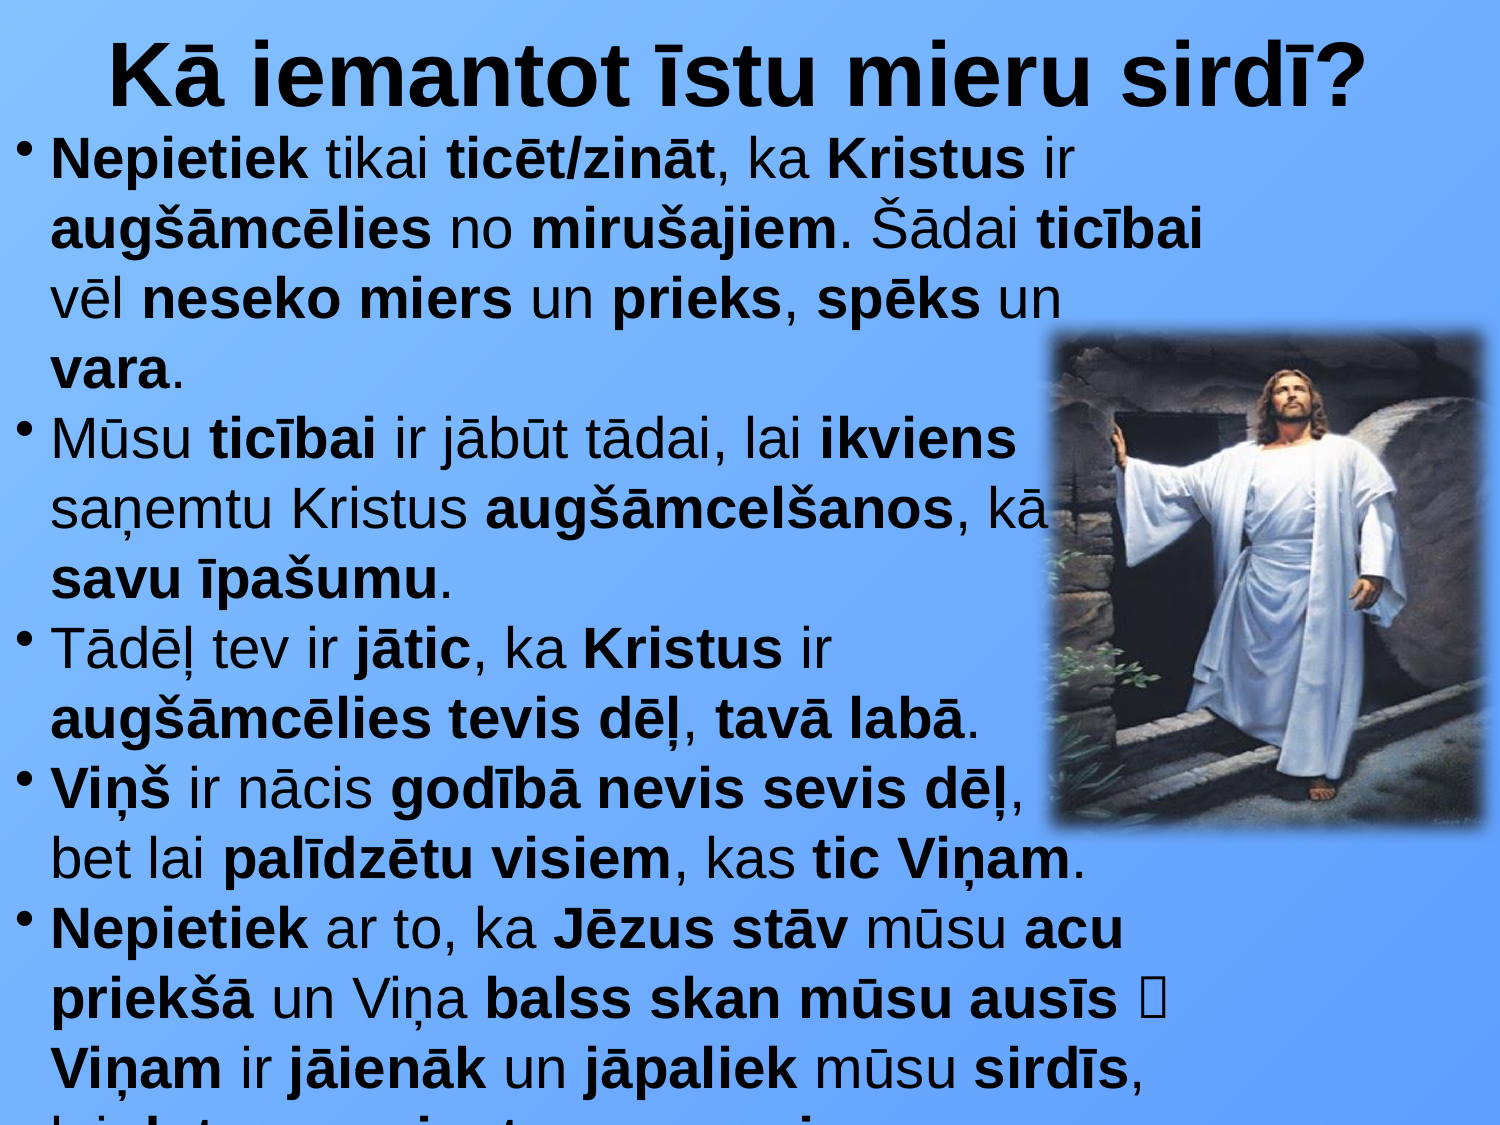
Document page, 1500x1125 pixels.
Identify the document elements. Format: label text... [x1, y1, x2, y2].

text_box Nepietiek tikai ticēt/zināt, ka Kristus ir augšāmcēlies no mirušajiem. Šādai ticībai vēl neseko miers un prieks, spēks un vara. Mūsu ticībai ir jābūt tādai, lai ikviens saņemtu Kristus augšāmcelšanos, kā savu īpašumu. Tādēļ tev ir jātic, ka Kristus ir augšāmcēlies tevis dēļ, tavā labā. Viņš ir nācis godībā nevis sevis dēļ, bet lai palīdzētu visiem, kas tic Viņam. Nepietiek ar to, ka Jēzus stāv mūsu acu priekšā un Viņa balss skan mūsu ausīs  Viņam ir jāienāk un jāpaliek mūsu sirdīs, lai dotu un sniegtu mums mieru. [0, 113, 1223, 1125]
picture [1033, 314, 1500, 847]
title Kā iemantot īstu mieru sirdī? [76, 0, 1428, 140]
